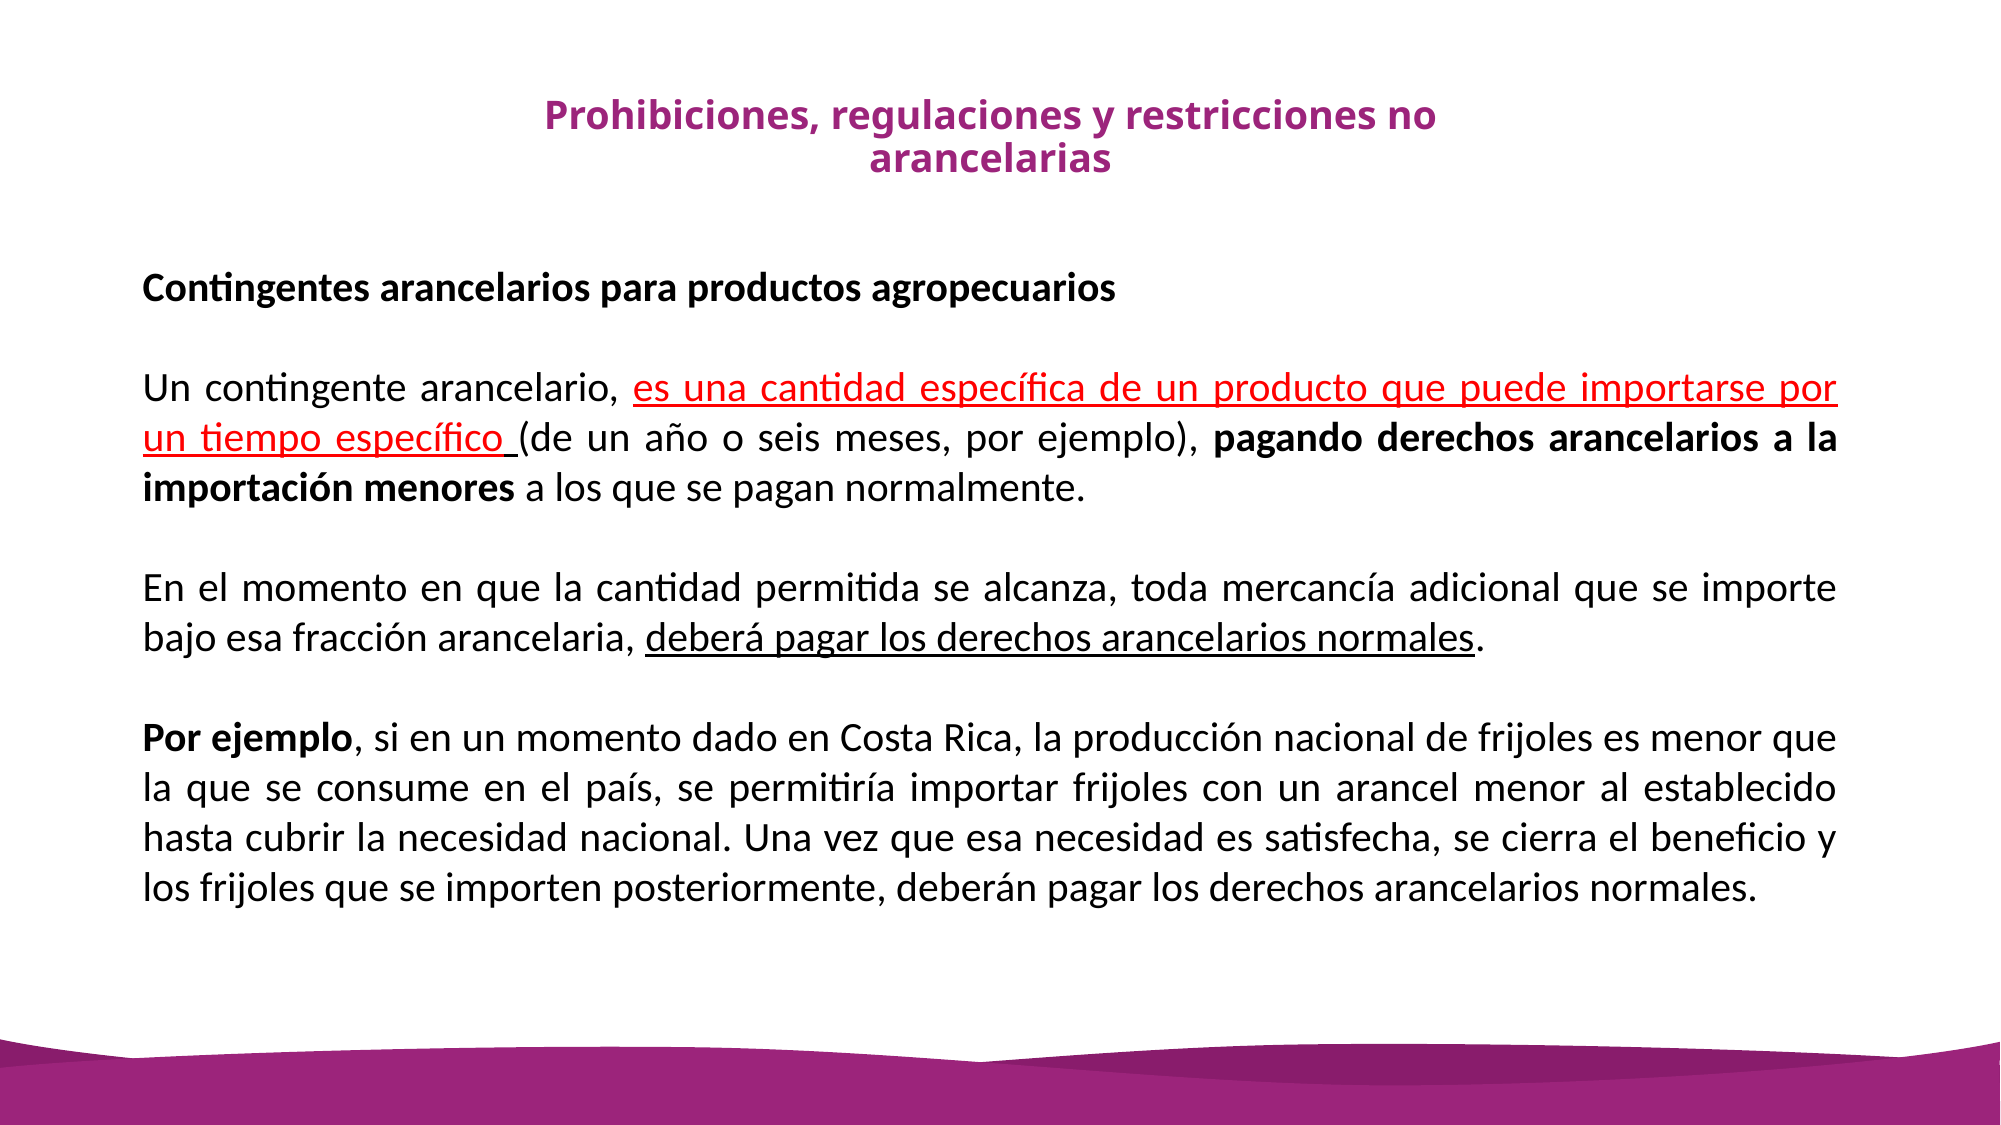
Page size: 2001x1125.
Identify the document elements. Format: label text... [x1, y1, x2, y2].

title Prohibiciones, regulaciones y restricciones no arancelarias [127, 87, 1853, 252]
text_box Contingentes arancelarios para productos agropecuarios Un contingente arancelario, es una cantidad específica de un producto que puede importarse por un tiempo específico (de un año o seis meses, por ejemplo), pagando derechos arancelarios a la importación menores a los que se pagan normalmente. En el momento en que la cantidad permitida se alcanza, toda mercancía adicional que se importe bajo esa fracción arancelaria, deberá pagar los derechos arancelarios normales. Por ejemplo, si en un momento dado en Costa Rica, la producción nacional de frijoles es menor que la que se consume en el país, se permitiría importar frijoles con un arancel menor al establecido hasta cubrir la necesidad nacional. Una vez que esa necesidad es satisfecha, se cierra el beneficio y los frijoles que se importen posteriormente, deberán pagar los derechos arancelarios normales. [127, 252, 1853, 963]
